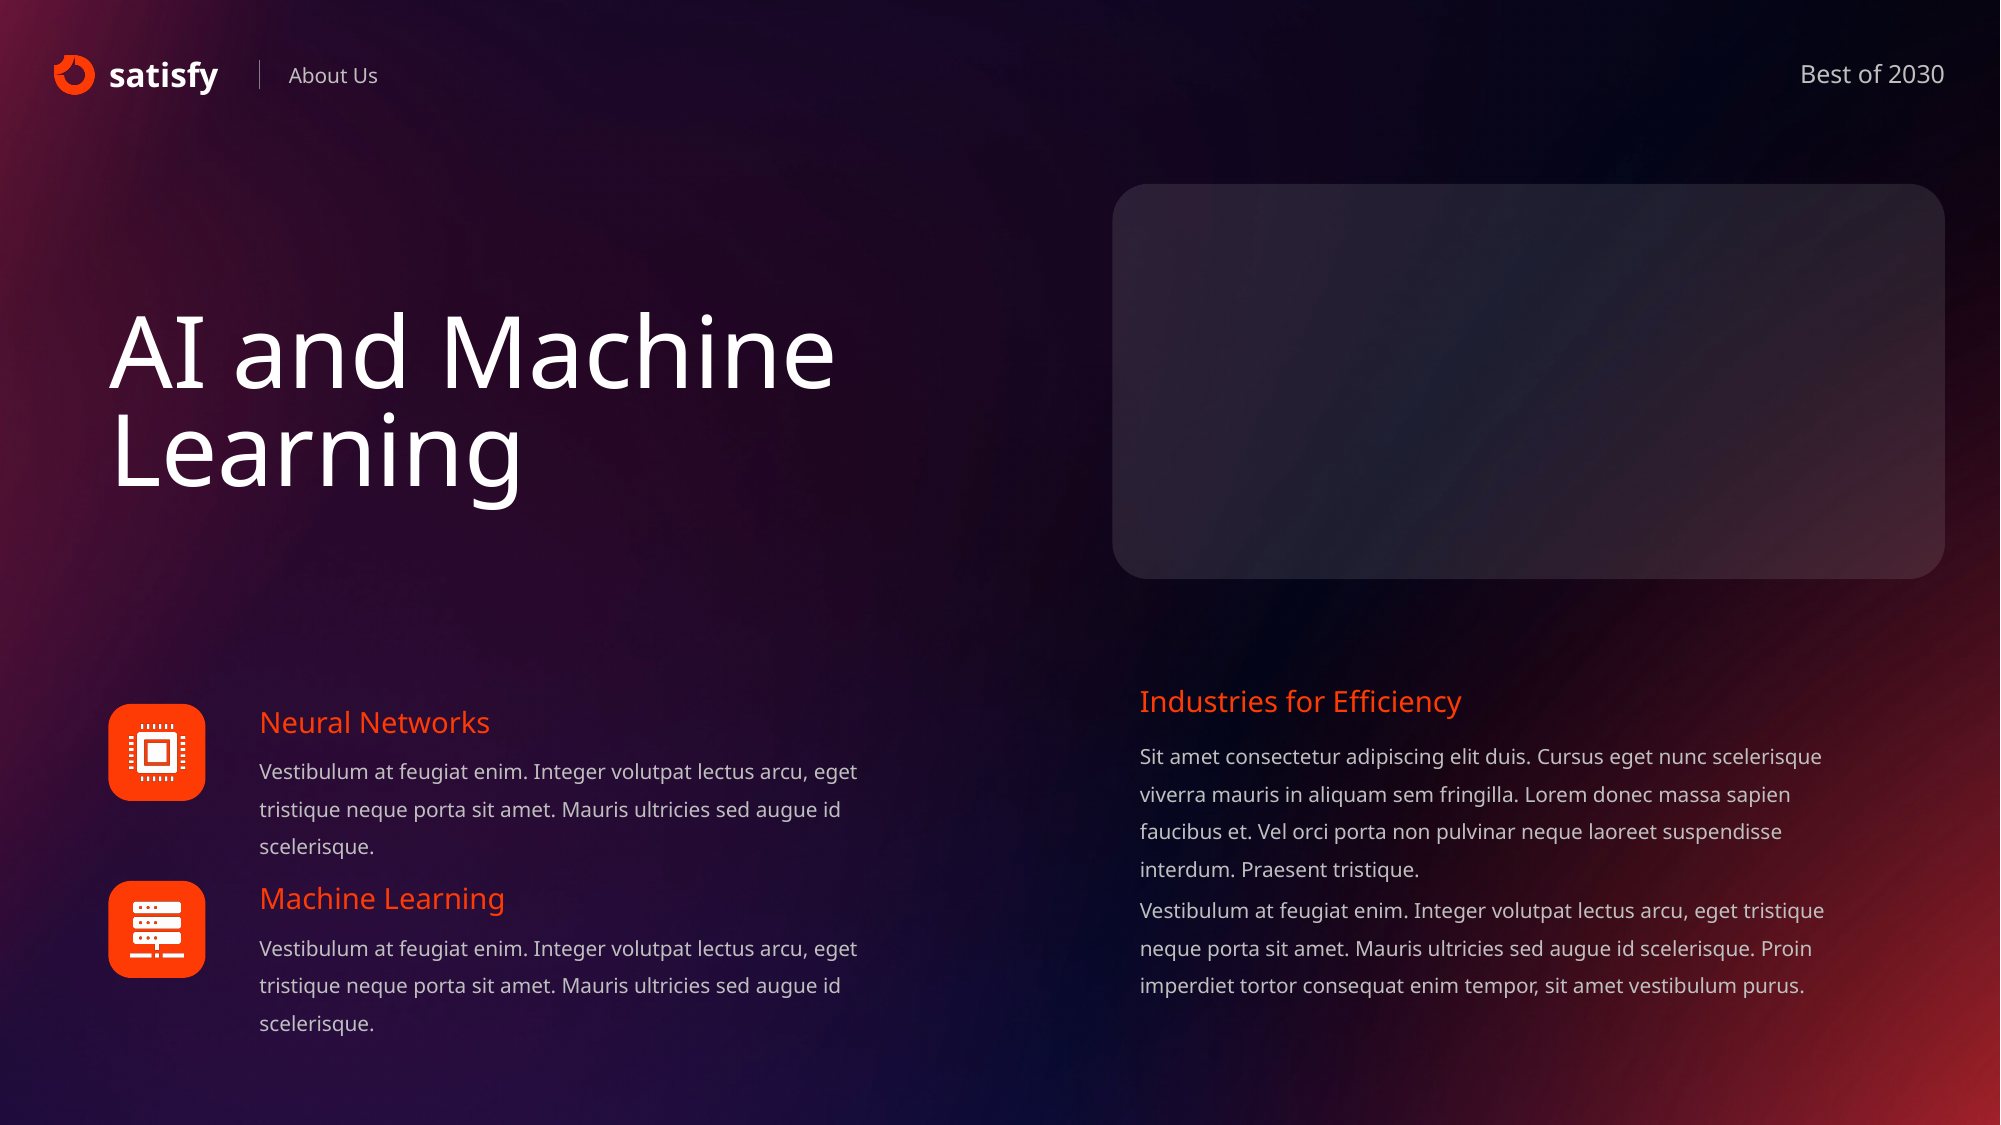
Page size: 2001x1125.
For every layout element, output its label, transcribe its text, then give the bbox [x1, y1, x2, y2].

picture [0, 0, 2000, 1125]
text_box Best of 2030 [1778, 58, 1946, 89]
text_box Vestibulum at feugiat enim. Integer volutpat lectus arcu, eget tristique neque porta sit amet. Mauris ultricies sed augue id scelerisque. [259, 923, 915, 1036]
text_box About Us [288, 62, 418, 88]
text_box Vestibulum at feugiat enim. Integer volutpat lectus arcu, eget tristique neque porta sit amet. Mauris ultricies sed augue id scelerisque. Proin imperdiet tortor consequat enim tempor, sit amet vestibulum purus. [1139, 885, 1852, 998]
text_box Industries for Efficiency [1139, 683, 1510, 719]
text_box Machine Learning [259, 880, 574, 916]
text_box AI and Machine [109, 289, 888, 410]
text_box Neural Networks [259, 703, 558, 739]
text_box Vestibulum at feugiat enim. Integer volutpat lectus arcu, eget tristique neque porta sit amet. Mauris ultricies sed augue id scelerisque. [259, 746, 915, 859]
text_box satisfy [109, 54, 251, 95]
text_box [107, 879, 207, 979]
text_box Learning [109, 385, 604, 506]
text_box [107, 702, 207, 802]
text_box [1111, 182, 1947, 581]
text_box Sit amet consectetur adipiscing elit duis. Cursus eget nunc scelerisque viverra mauris in aliquam sem fringilla. Lorem donec massa sapien faucibus et. Vel orci porta non pulvinar neque laoreet suspendisse interdum. Praesent tristique. [1139, 731, 1879, 882]
